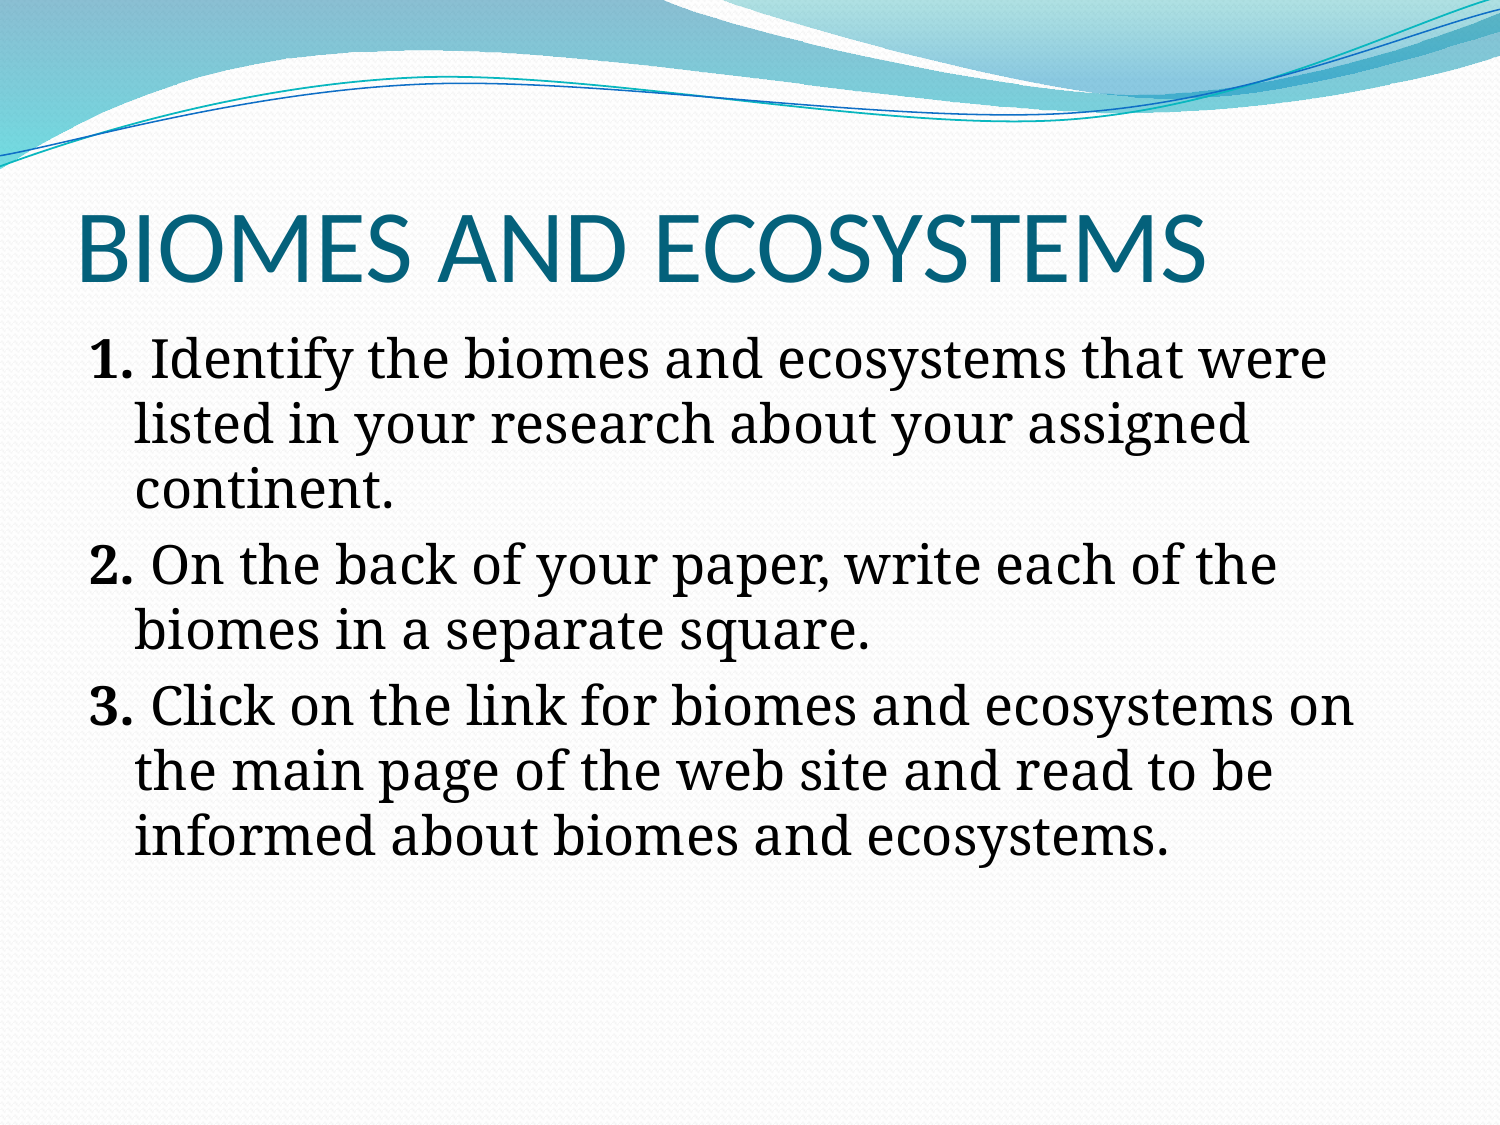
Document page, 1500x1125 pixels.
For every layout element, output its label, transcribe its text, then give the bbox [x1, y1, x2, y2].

title BIOMES AND ECOSYSTEMS [75, 115, 1425, 303]
list 1. Identify the biomes and ecosystems that were listed in your research about your assigned continent. 2. On the back of your paper, write each of the biomes in a separate square. 3. Click on the link for biomes and ecosystems on the main page of the web site and read to be informed about biomes and ecosystems. [75, 317, 1425, 1038]
